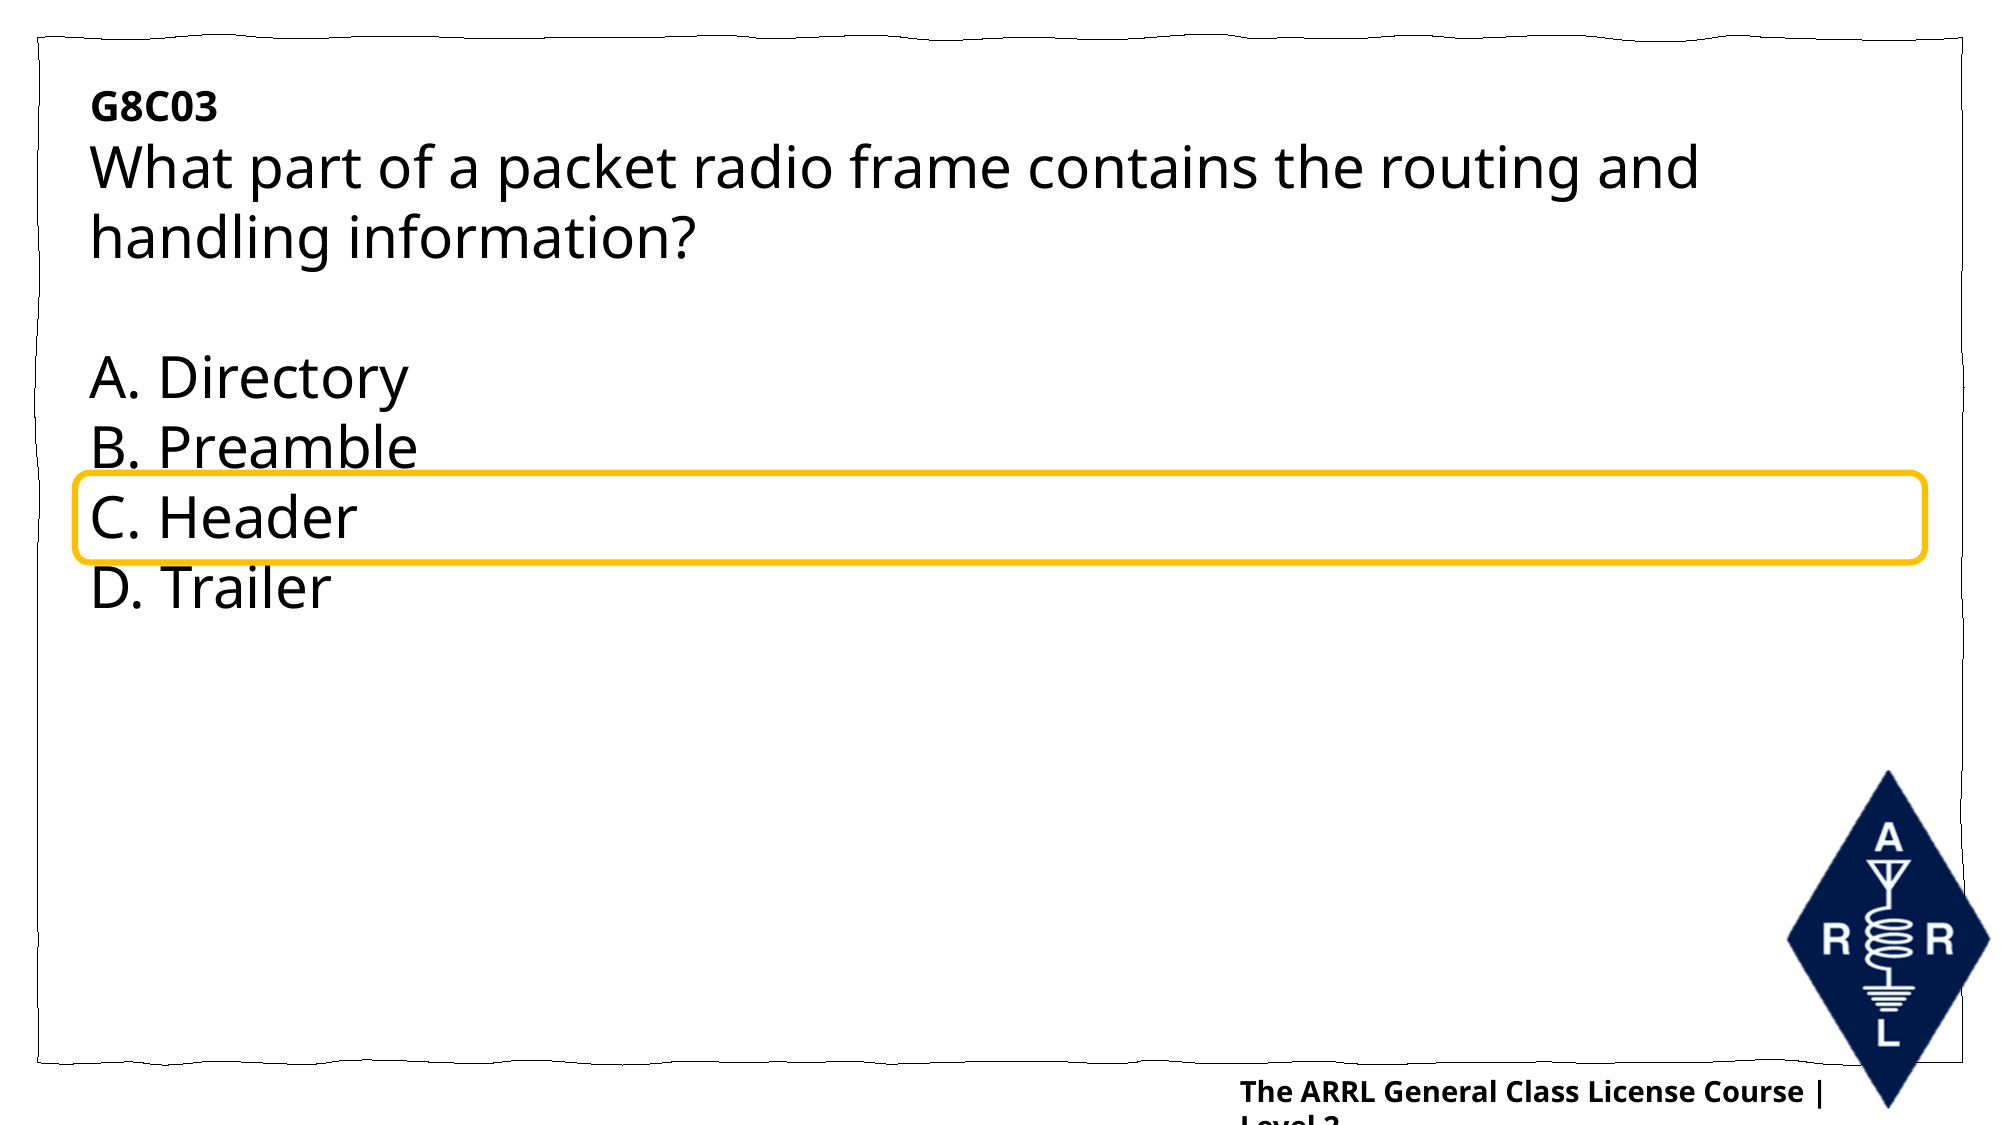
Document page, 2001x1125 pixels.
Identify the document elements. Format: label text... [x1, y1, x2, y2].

picture [1773, 752, 1999, 1125]
text_box G8C03 What part of a packet radio frame contains the routing and handling information? A. Directory B. Preamble C. Header D. Trailer [75, 556, 1850, 628]
text_box G8C03 What part of a packet radio frame contains the routing and handling information? A. Directory B. Preamble C. Header D. Trailer [75, 72, 1850, 479]
text_box [73, 471, 1927, 564]
